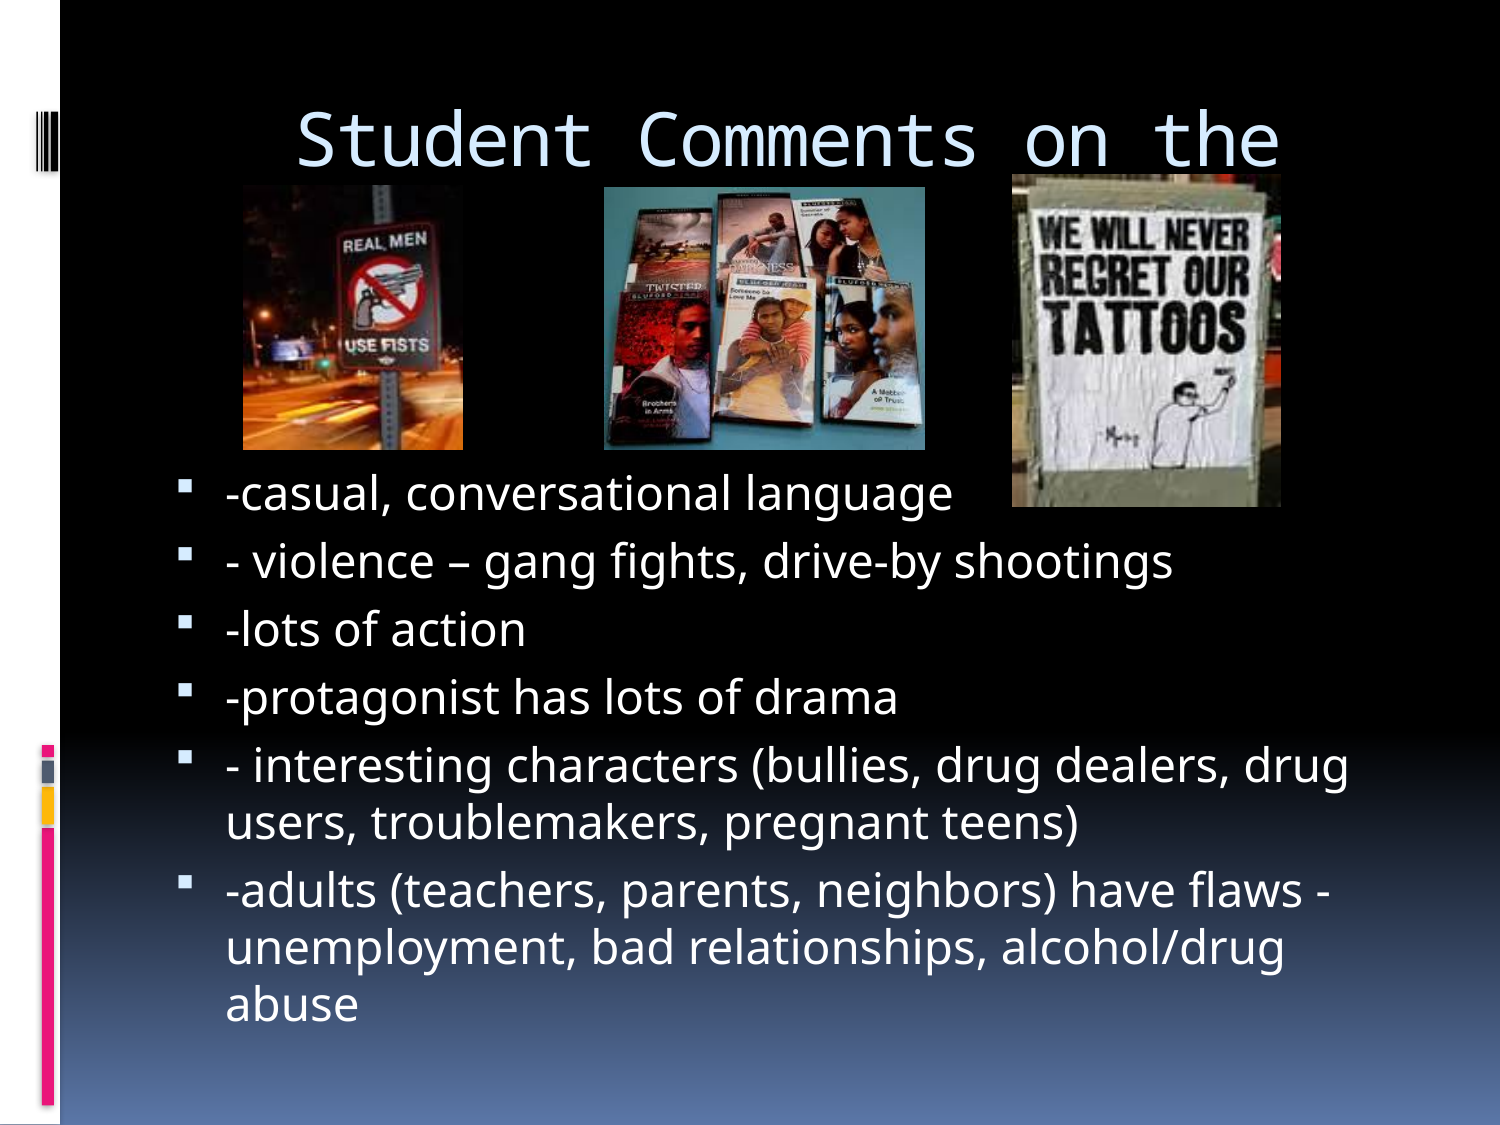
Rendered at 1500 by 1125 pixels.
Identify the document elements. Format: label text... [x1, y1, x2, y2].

list -casual, conversational language - violence – gang fights, drive-by shootings -lots of action -protagonist has lots of drama - interesting characters (bullies, drug dealers, drug users, troublemakers, pregnant teens) -adults (teachers, parents, neighbors) have flaws - unemployment, bad relationships, alcohol/drug abuse [150, 387, 1425, 1043]
picture [243, 185, 463, 451]
picture [603, 187, 926, 451]
picture [1012, 174, 1281, 507]
title Student Comments on the Books [150, 83, 1425, 325]
